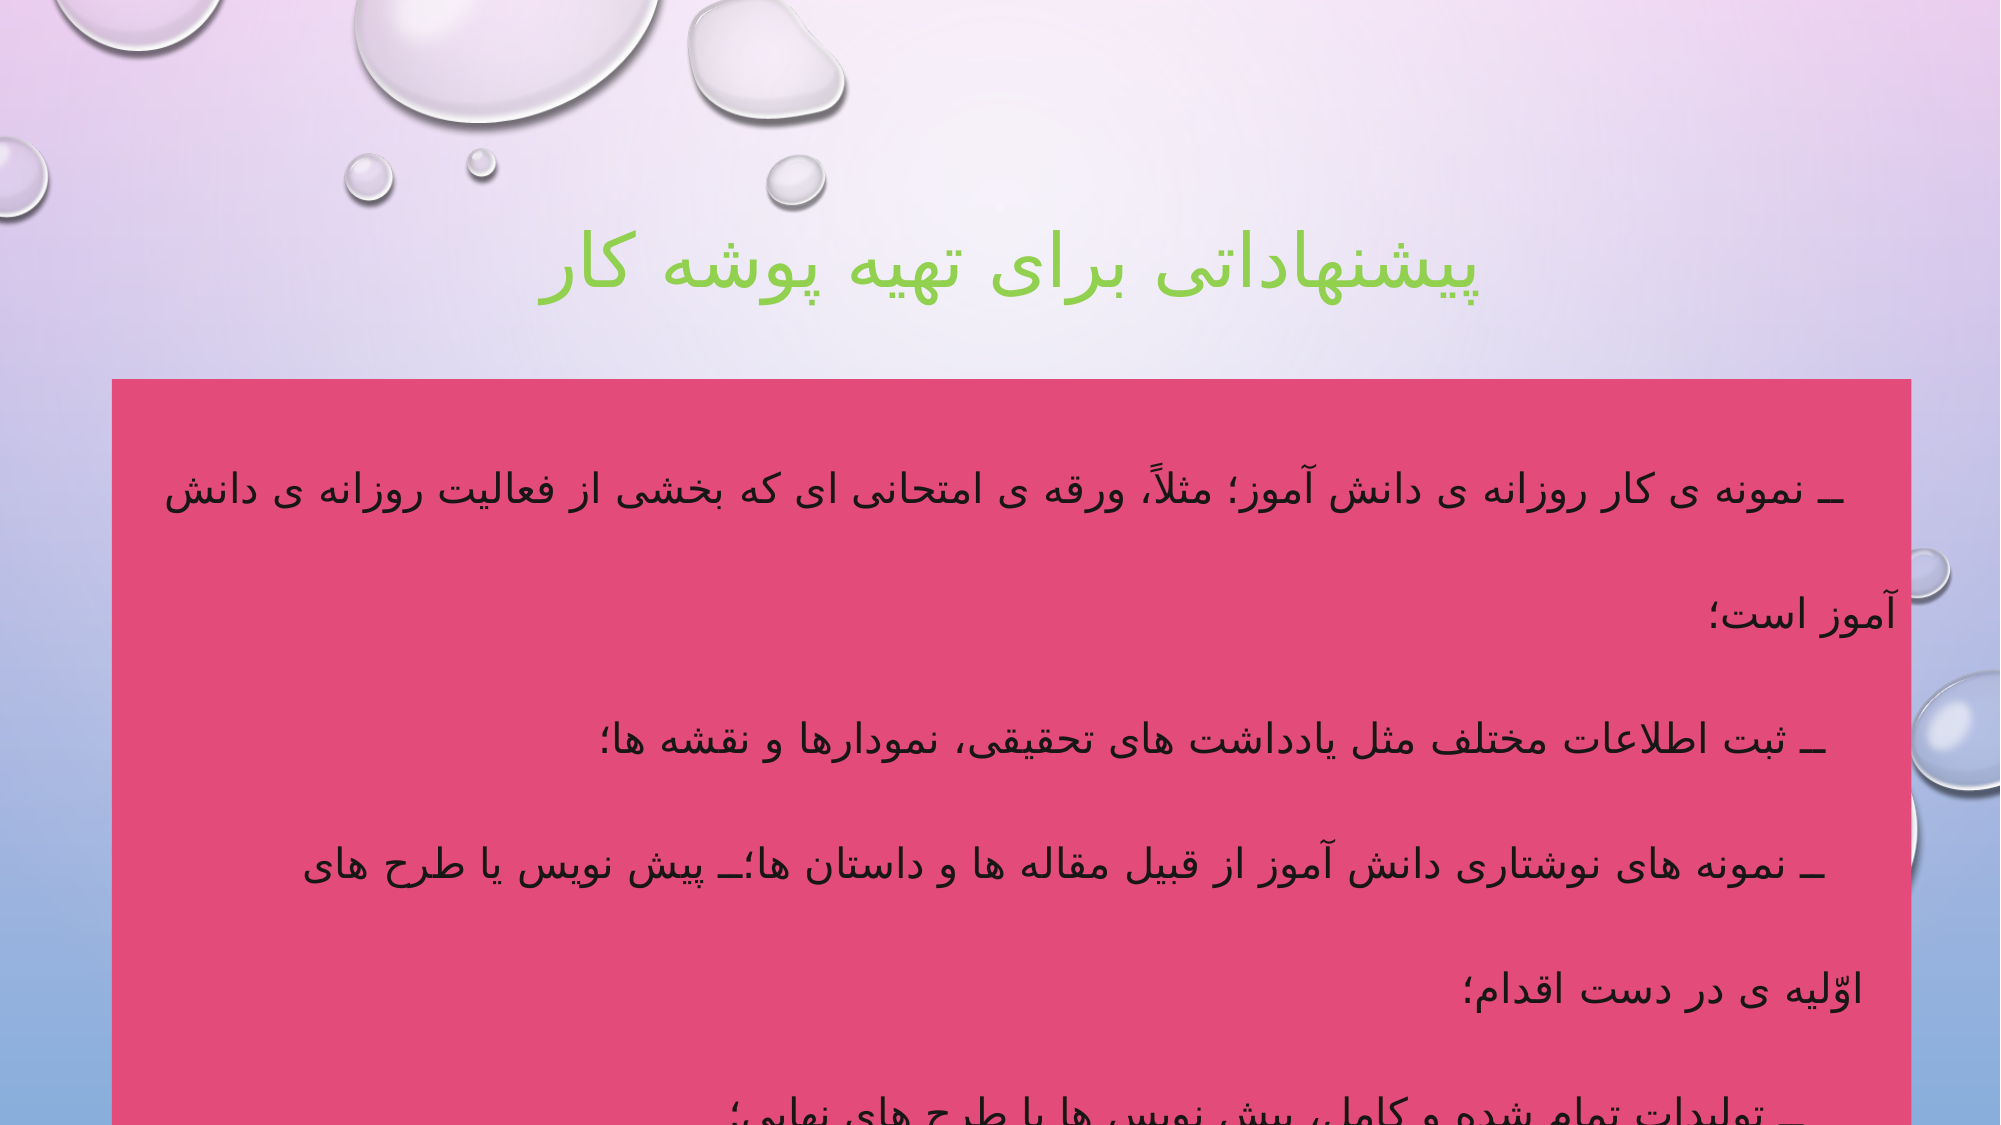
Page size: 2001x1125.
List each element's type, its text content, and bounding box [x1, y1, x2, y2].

text_box ــ نمونه ی کار روزانه ی دانش آموز؛ مثلاً، ورقه ی امتحانی ای که بخشی از فعاليت روزانه ی دانش آموز است؛ ــ ثبت اطلاعات مختلف مثل يادداشت های تحقيقی، نمودارها و نقشه ها؛ ــ نمونه های نوشتاری دانش آموز از قبيل مقاله ها و داستان ها؛ــ پيش نويس يا طرح های اوّليه ی در دست اقدام؛ ــ توليدات تمام شده و کامل، پيش نويس ها يا طرح های نهايی؛ ــ تلاش های مشترک يا گروهی که کار تعدادی از دانش آموزان را نشان می دهد؛ــ يادداشت های ساده ی روزانه؛ [111, 379, 1912, 1125]
picture [0, 0, 2000, 1125]
text_box پیشنهاداتی برای تهیه پوشه کار [468, 205, 1555, 311]
